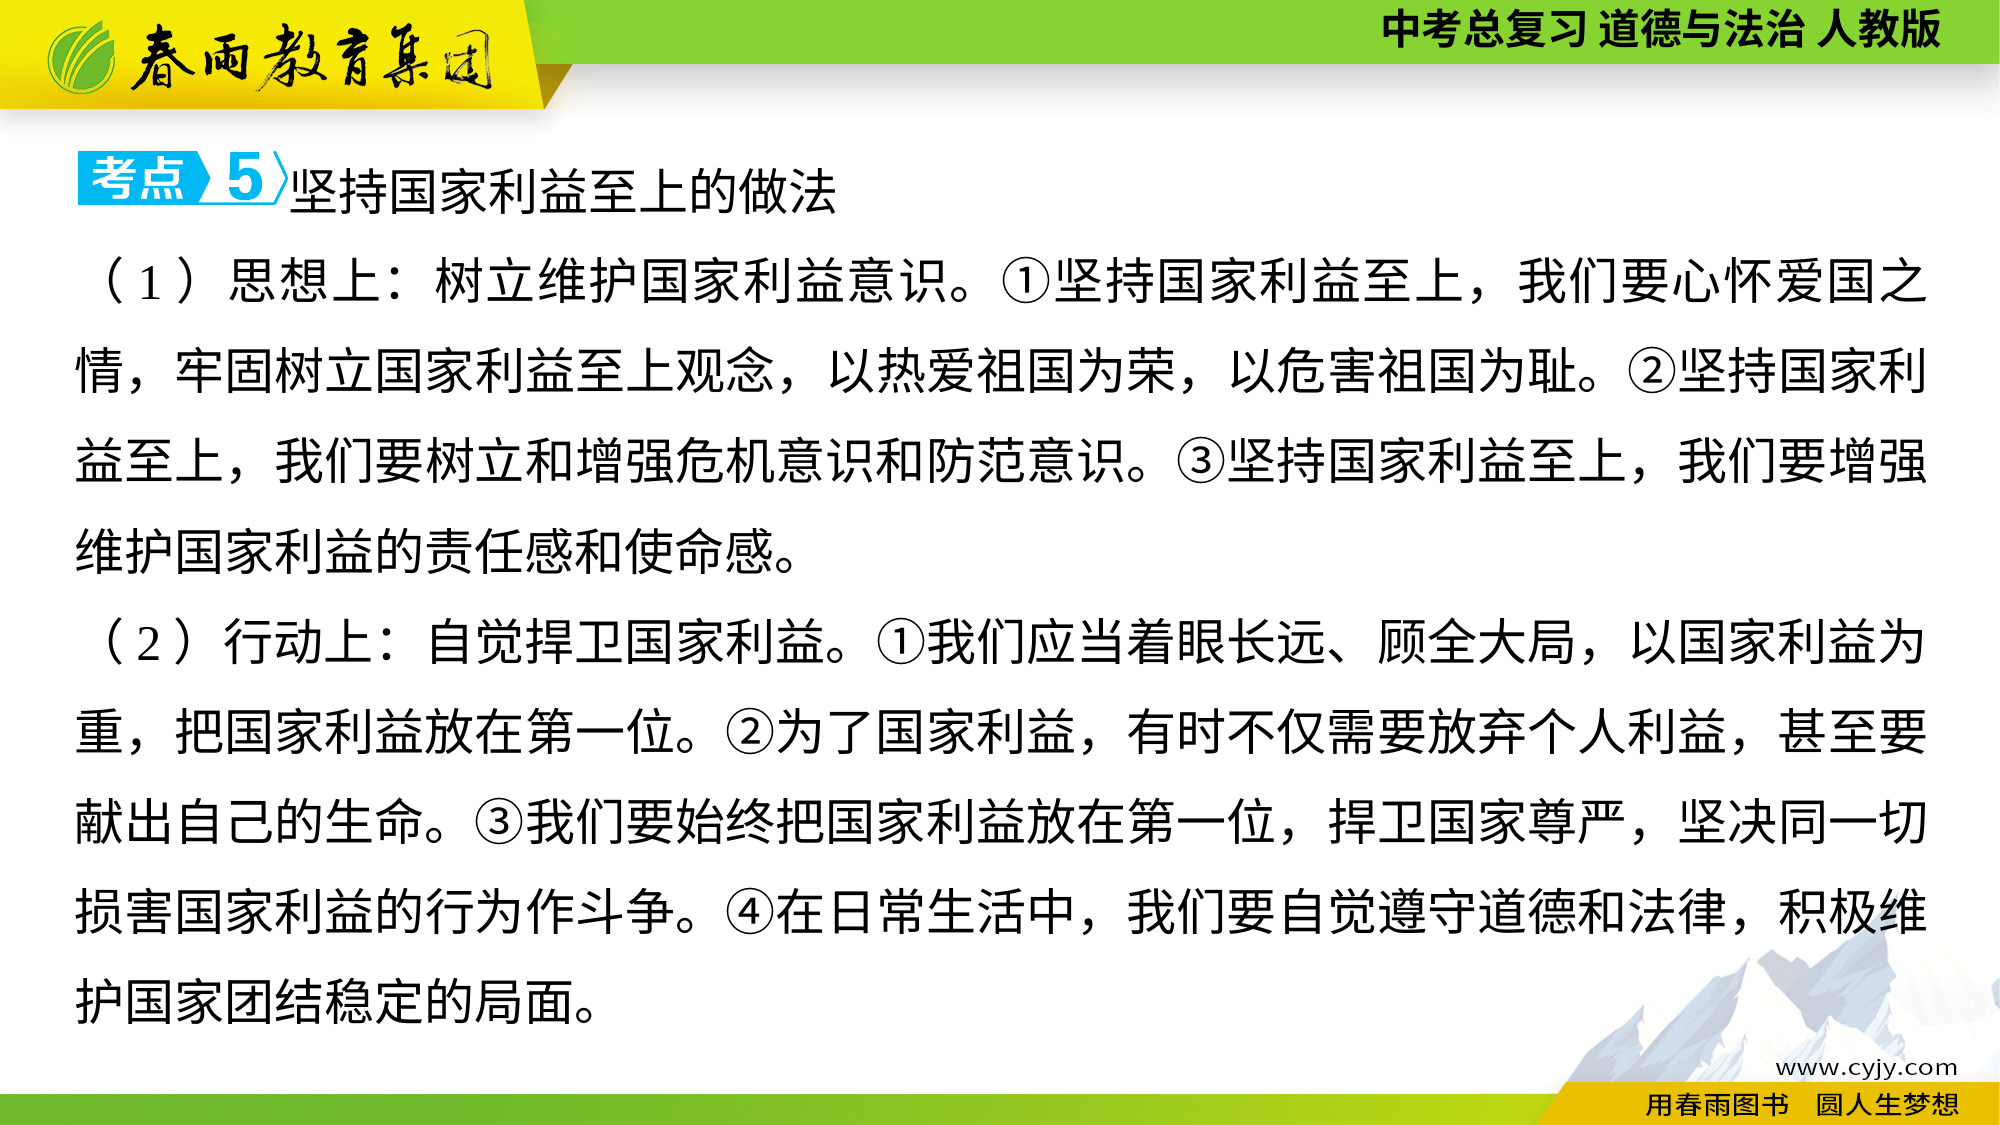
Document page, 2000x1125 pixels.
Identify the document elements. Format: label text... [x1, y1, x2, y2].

list 坚持国家利益至上的做法 （1）思想上：树立维护国家利益意识。①坚持国家利益至上，我们要心怀爱国之情，牢固树立国家利益至上观念，以热爱祖国为荣，以危害祖国为耻。②坚持国家利益至上，我们要树立和增强危机意识和防范意识。③坚持国家利益至上，我们要增强维护国家利益的责任感和使命感。 （2）行动上：自觉捍卫国家利益。①我们应当着眼长远、顾全大局，以国家利益为重，把国家利益放在第一位。②为了国家利益，有时不仅需要放弃个人利益，甚至要献出自己的生命。③我们要始终把国家利益放在第一位，捍卫国家尊严，坚决同一切损害国家利益的行为作斗争。④在日常生活中，我们要自觉遵守道德和法律，积极维护国家团结稳定的局面。 [59, 122, 1944, 1035]
picture [0, 0, 2000, 1125]
